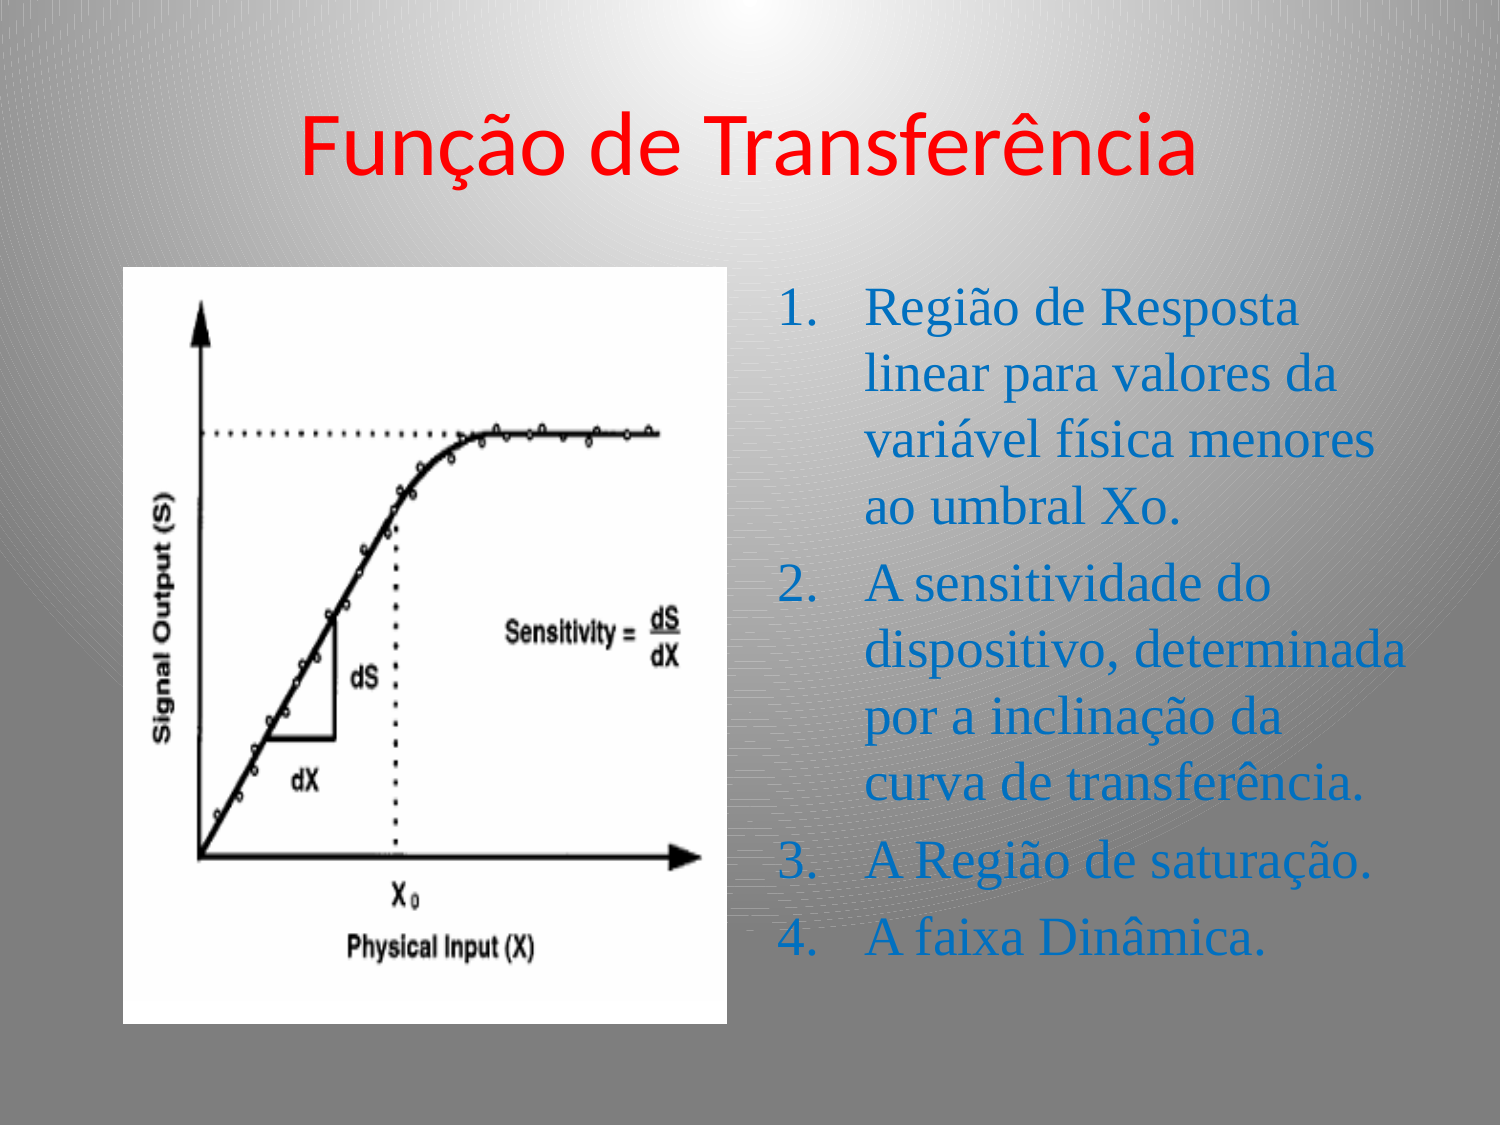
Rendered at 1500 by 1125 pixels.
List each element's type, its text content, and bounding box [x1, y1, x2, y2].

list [123, 266, 727, 1024]
title Função de Transferência [75, 45, 1425, 233]
list Região de Resposta linear para valores da variável física menores ao umbral Xo. A sensitividade do dispositivo, determinada por a inclinação da curva de transferência. A Região de saturação. A faixa Dinâmica. [762, 262, 1425, 1005]
